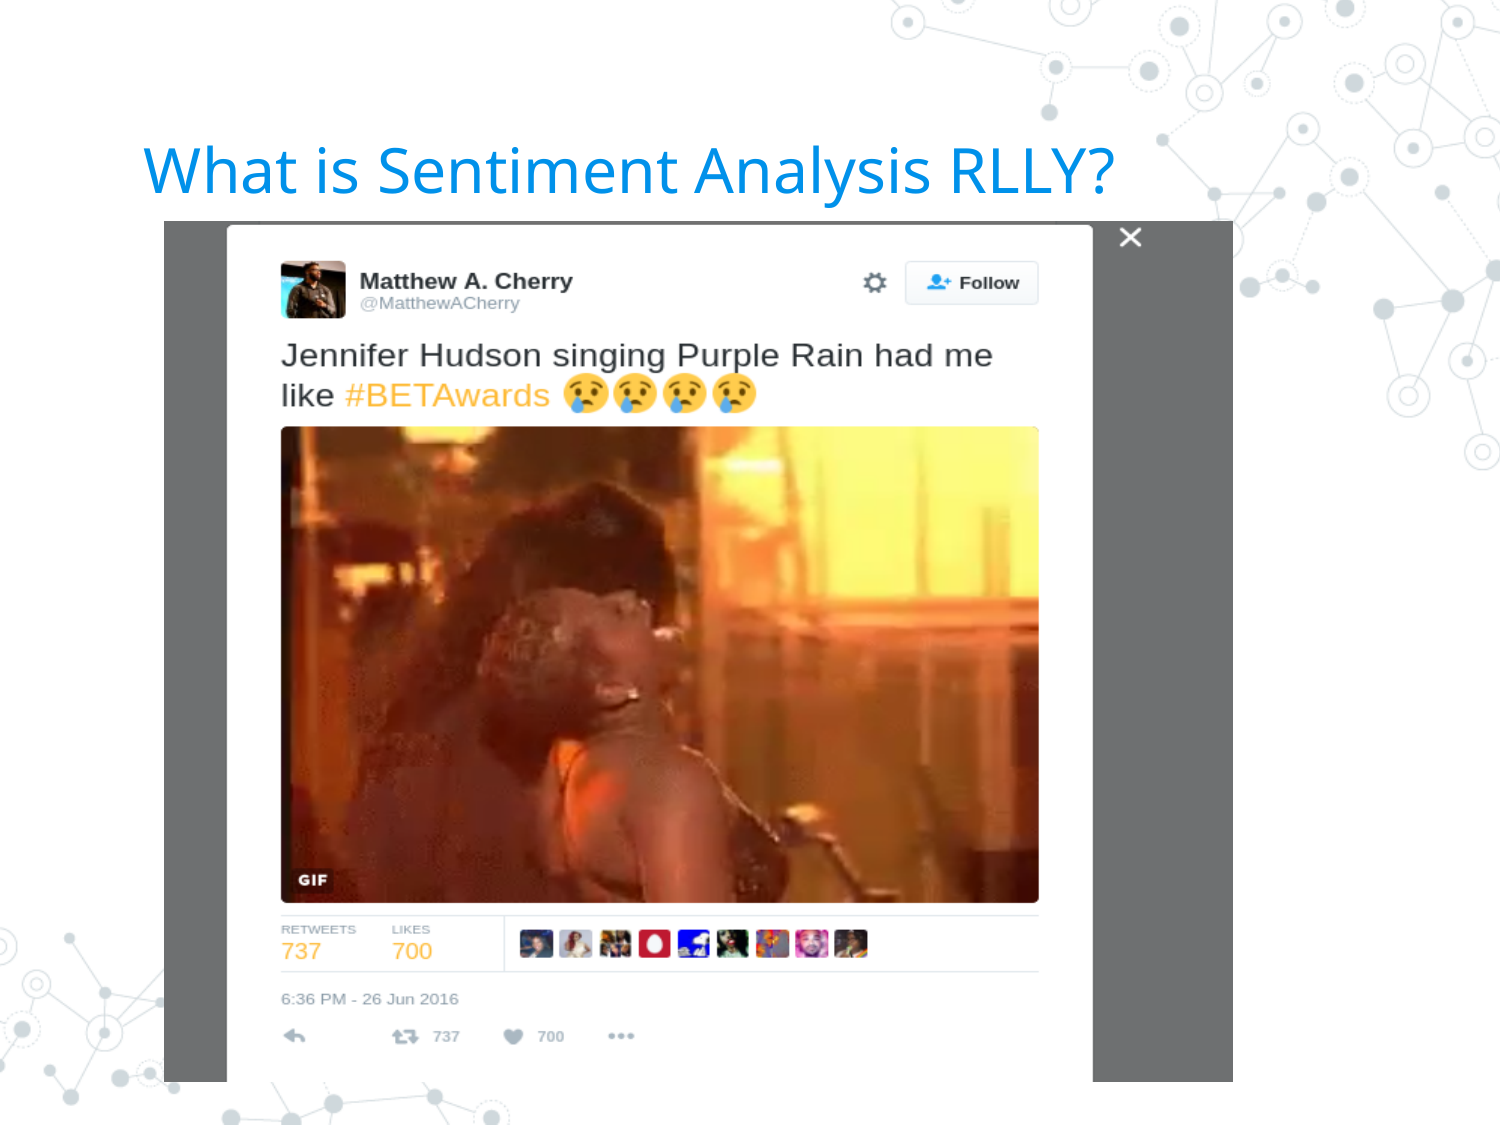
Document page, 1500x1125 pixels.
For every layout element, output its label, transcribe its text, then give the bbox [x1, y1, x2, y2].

title What is Sentiment Analysis RLLY? [128, 67, 1372, 222]
picture [0, 0, 1500, 1125]
